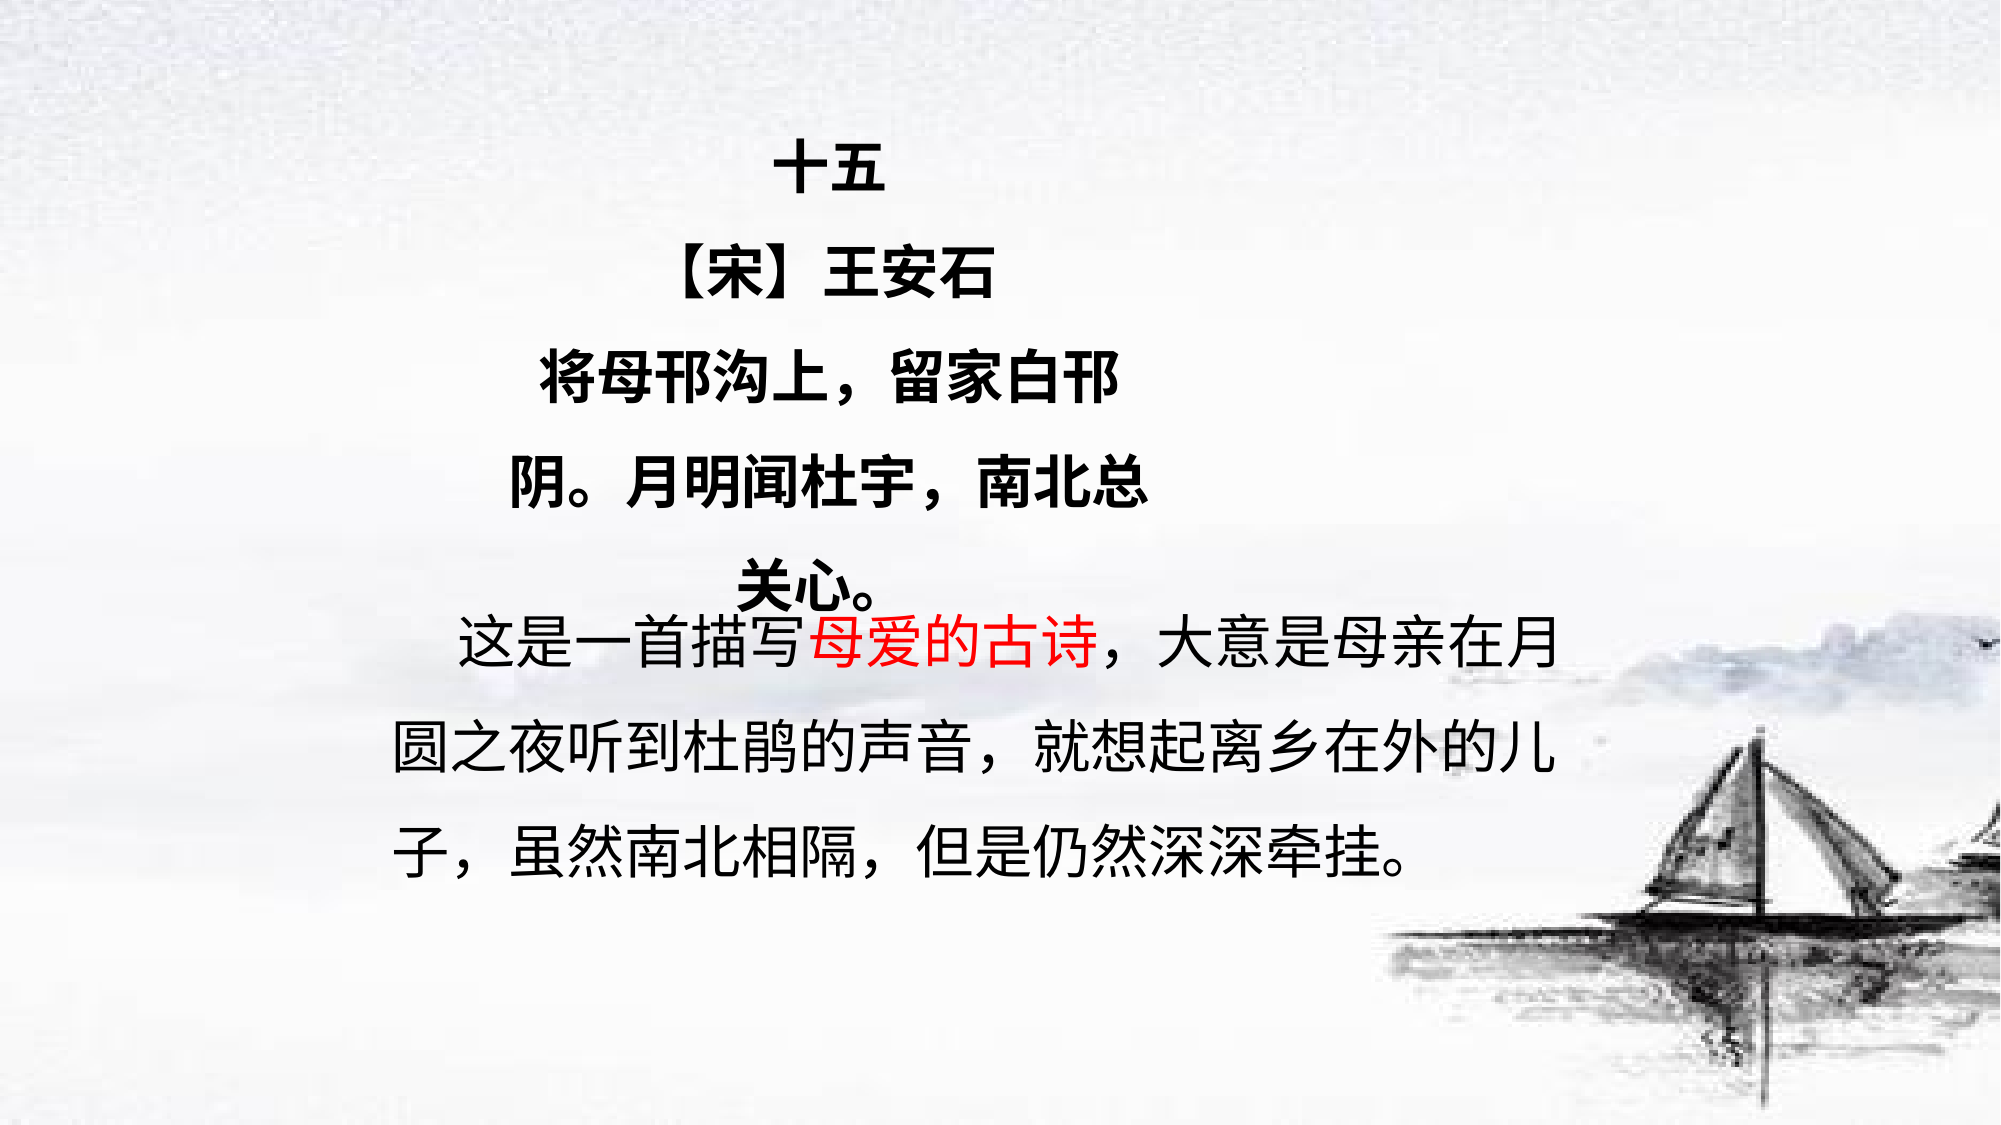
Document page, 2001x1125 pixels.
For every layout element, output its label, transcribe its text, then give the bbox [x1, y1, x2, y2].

text_box 这是一首描写母爱的古诗，大意是母亲在月圆之夜听到杜鹃的声音，就想起离乡在外的儿子，虽然南北相隔，但是仍然深深牵挂。 [376, 562, 1624, 893]
text_box 十五 【宋】王安石 将母邗沟上，留家白邗阴。月明闻杜宇，南北总关心。 [474, 87, 1184, 562]
picture [0, 0, 2001, 1125]
